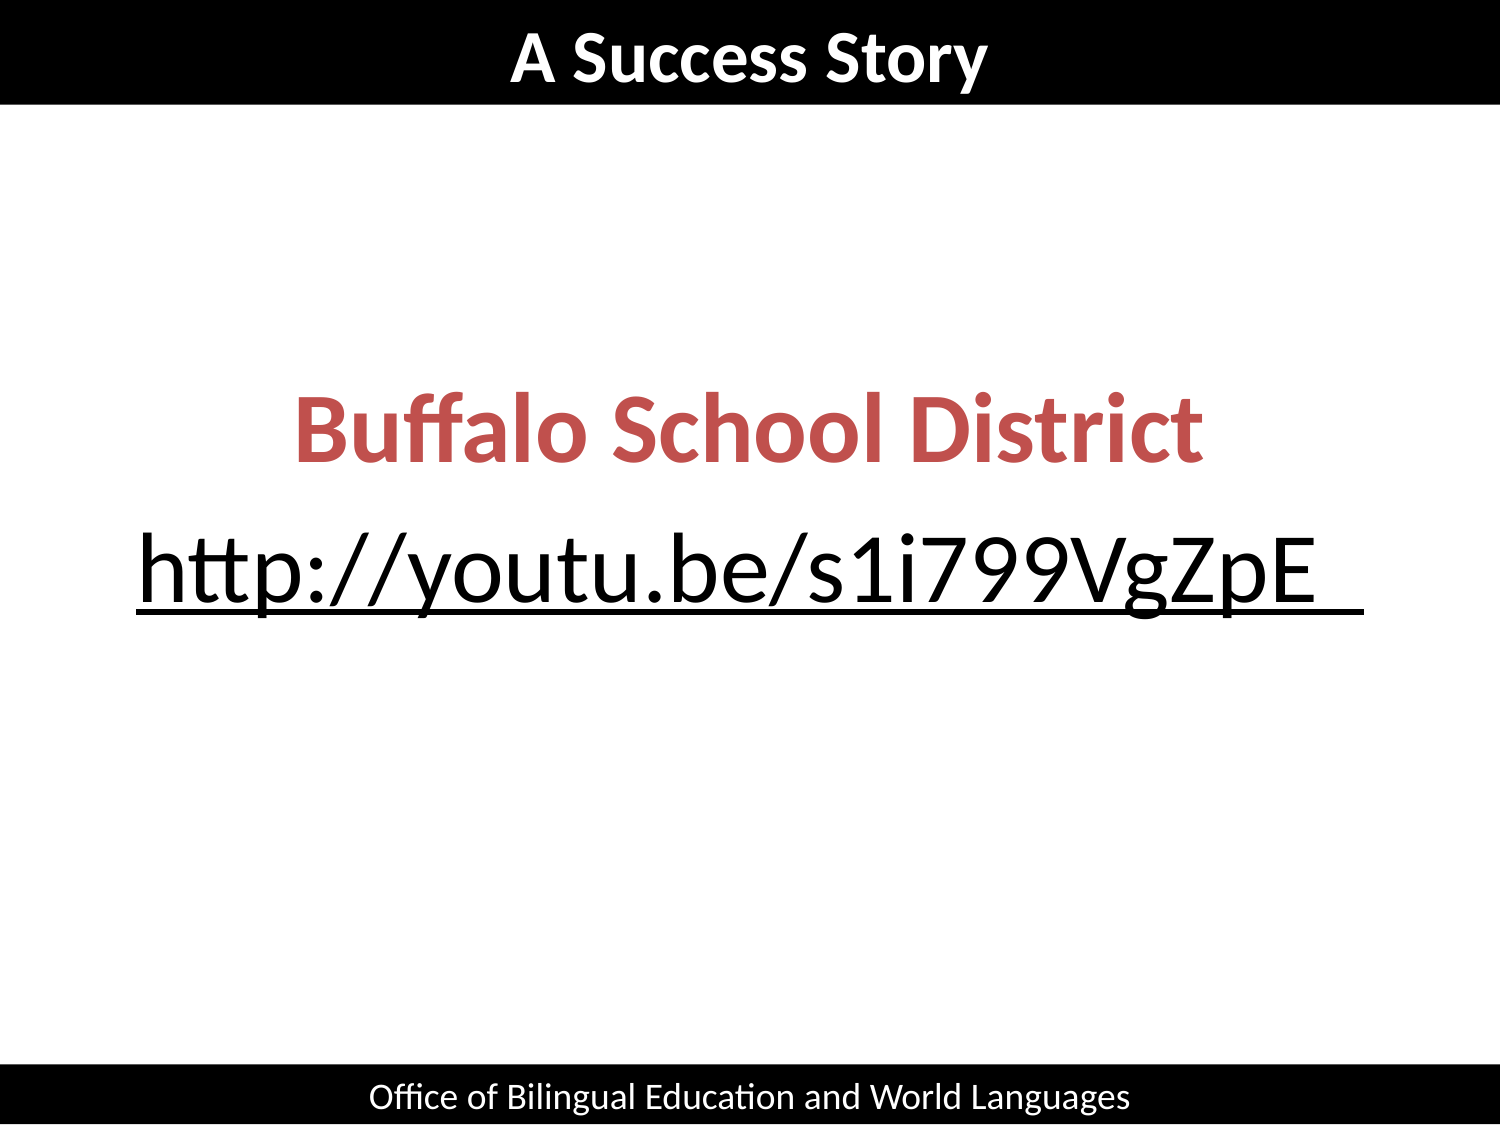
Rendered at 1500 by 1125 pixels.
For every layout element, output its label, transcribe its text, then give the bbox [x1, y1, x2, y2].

list Buffalo School District http://youtu.be/s1i799VgZpE [75, 354, 1425, 1098]
text_box A Success Story [0, 0, 1500, 105]
text_box Office of Bilingual Education and World Languages [0, 1064, 1500, 1125]
